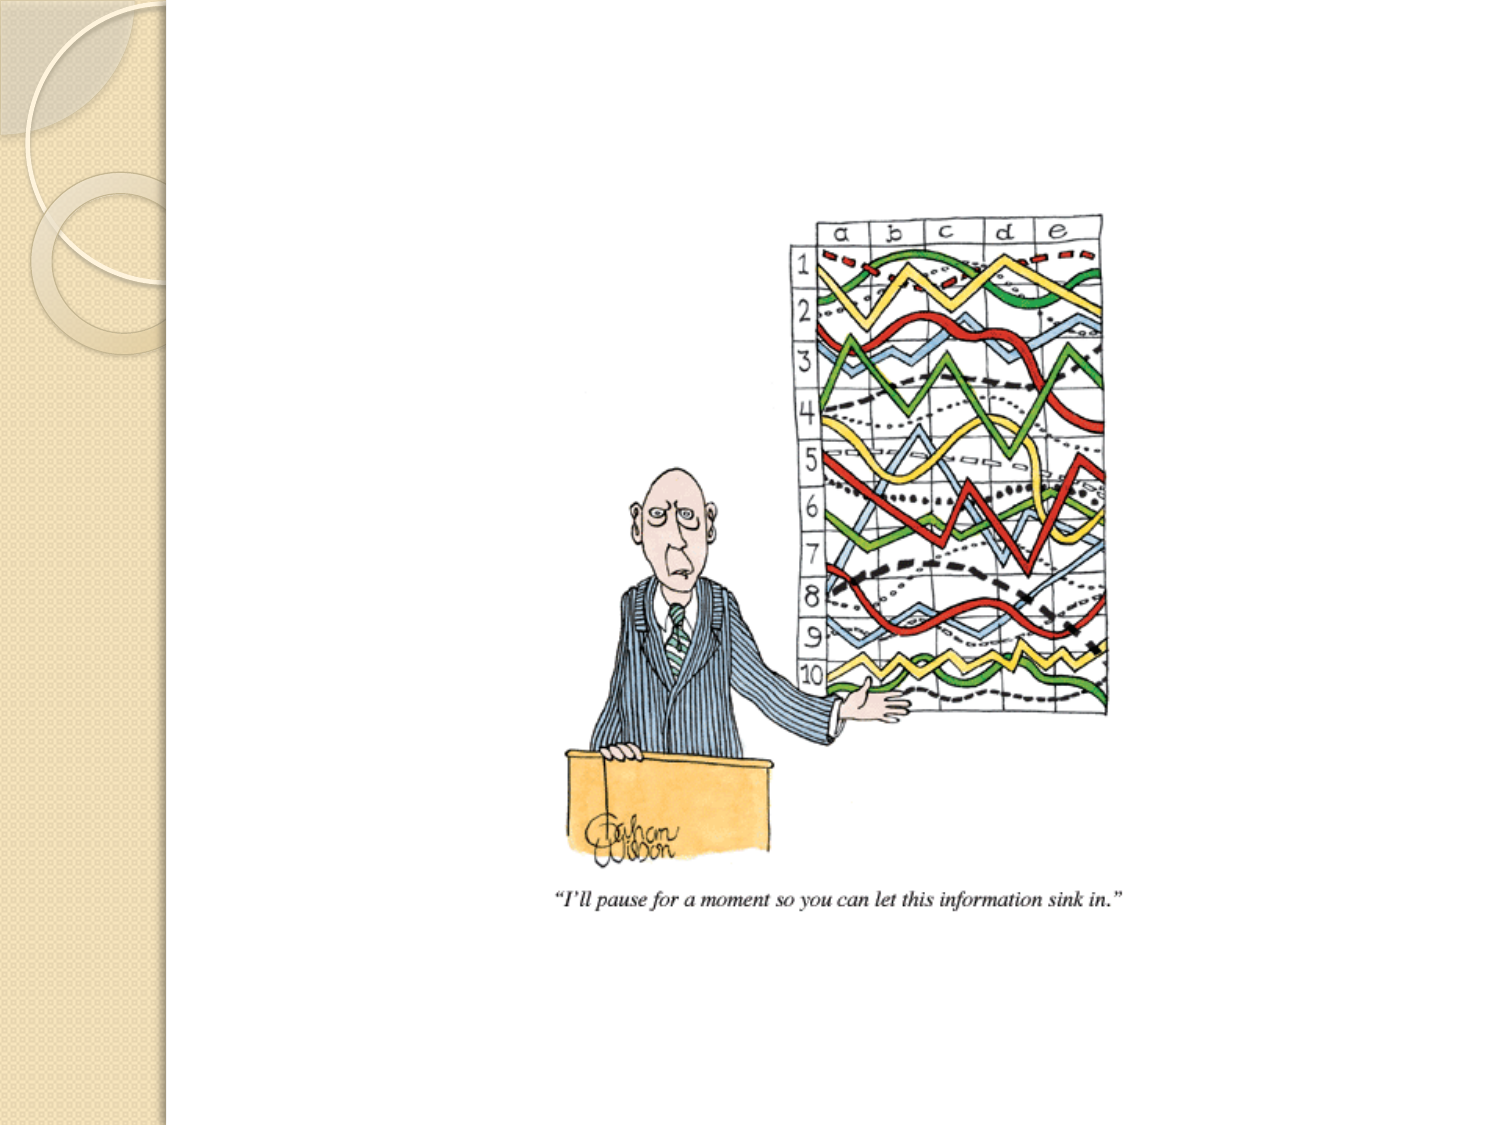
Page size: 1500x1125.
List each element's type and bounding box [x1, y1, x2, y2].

list [474, 212, 1202, 916]
